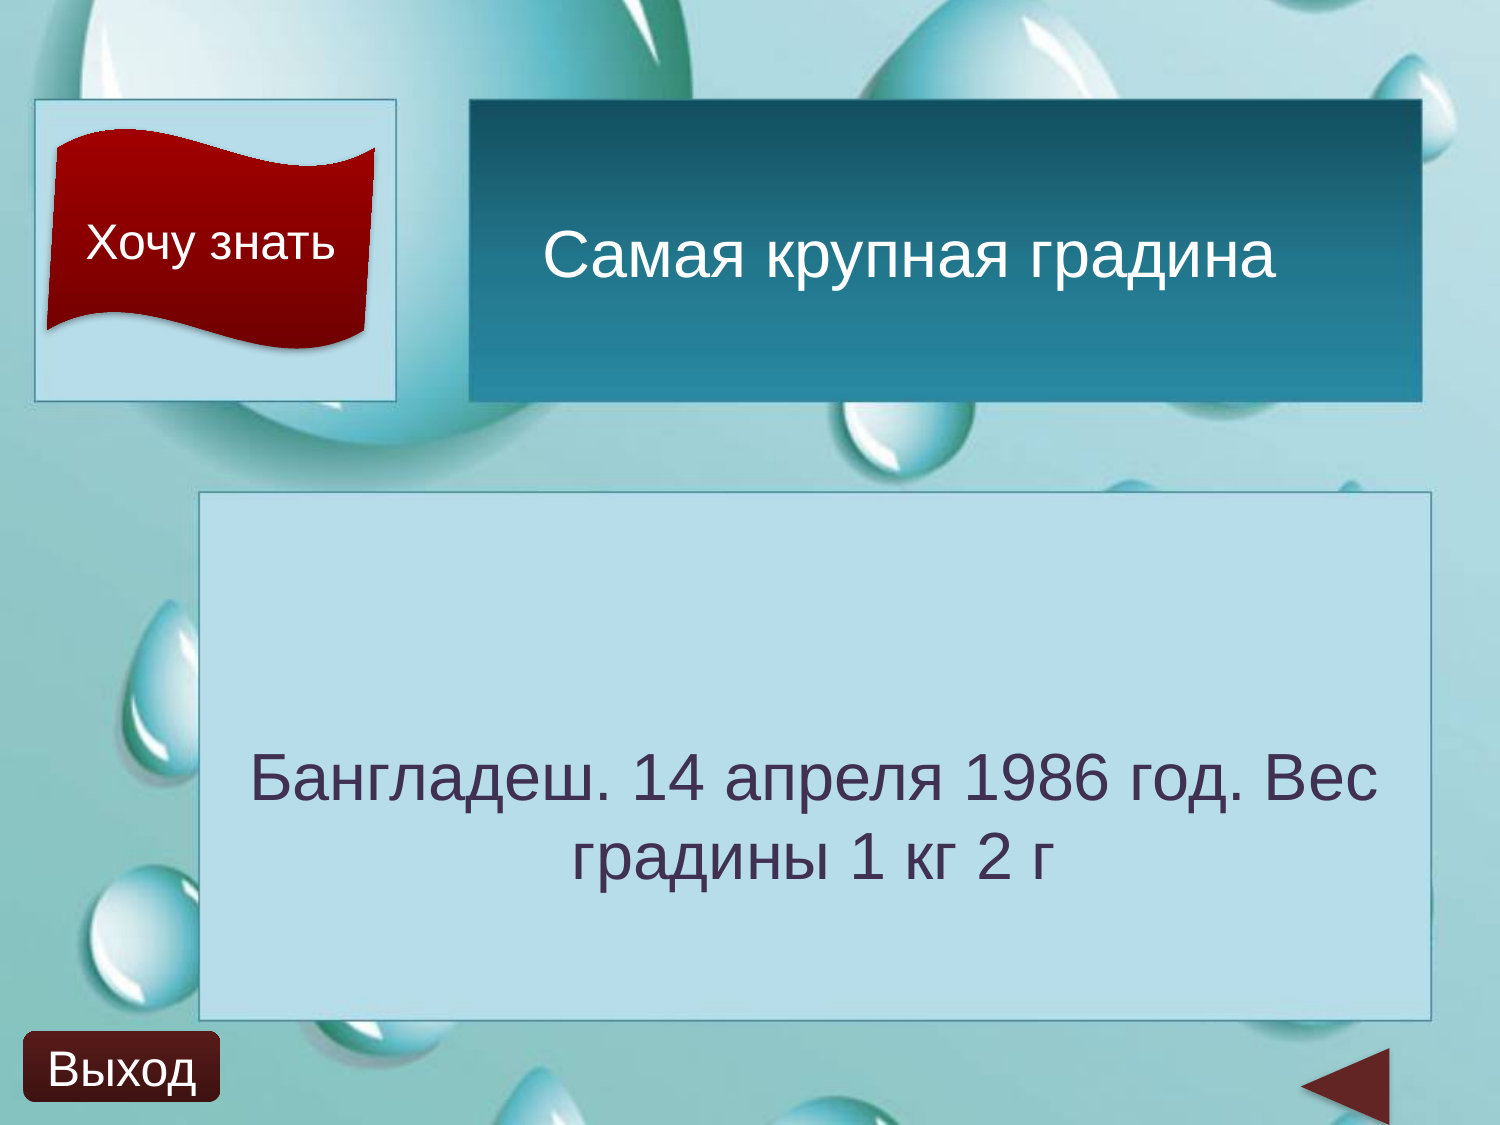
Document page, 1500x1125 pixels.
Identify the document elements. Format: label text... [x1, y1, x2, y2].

text_box Выход [21, 1029, 223, 1105]
text_box Самая крупная градина [525, 174, 1338, 328]
text_box [1298, 1046, 1392, 1125]
text_box Бангладеш. 14 апреля 1986 год. Вес градины 1 кг 2 г [209, 736, 1420, 890]
text_box Хочу знать [46, 128, 376, 350]
picture [0, 0, 1500, 1125]
